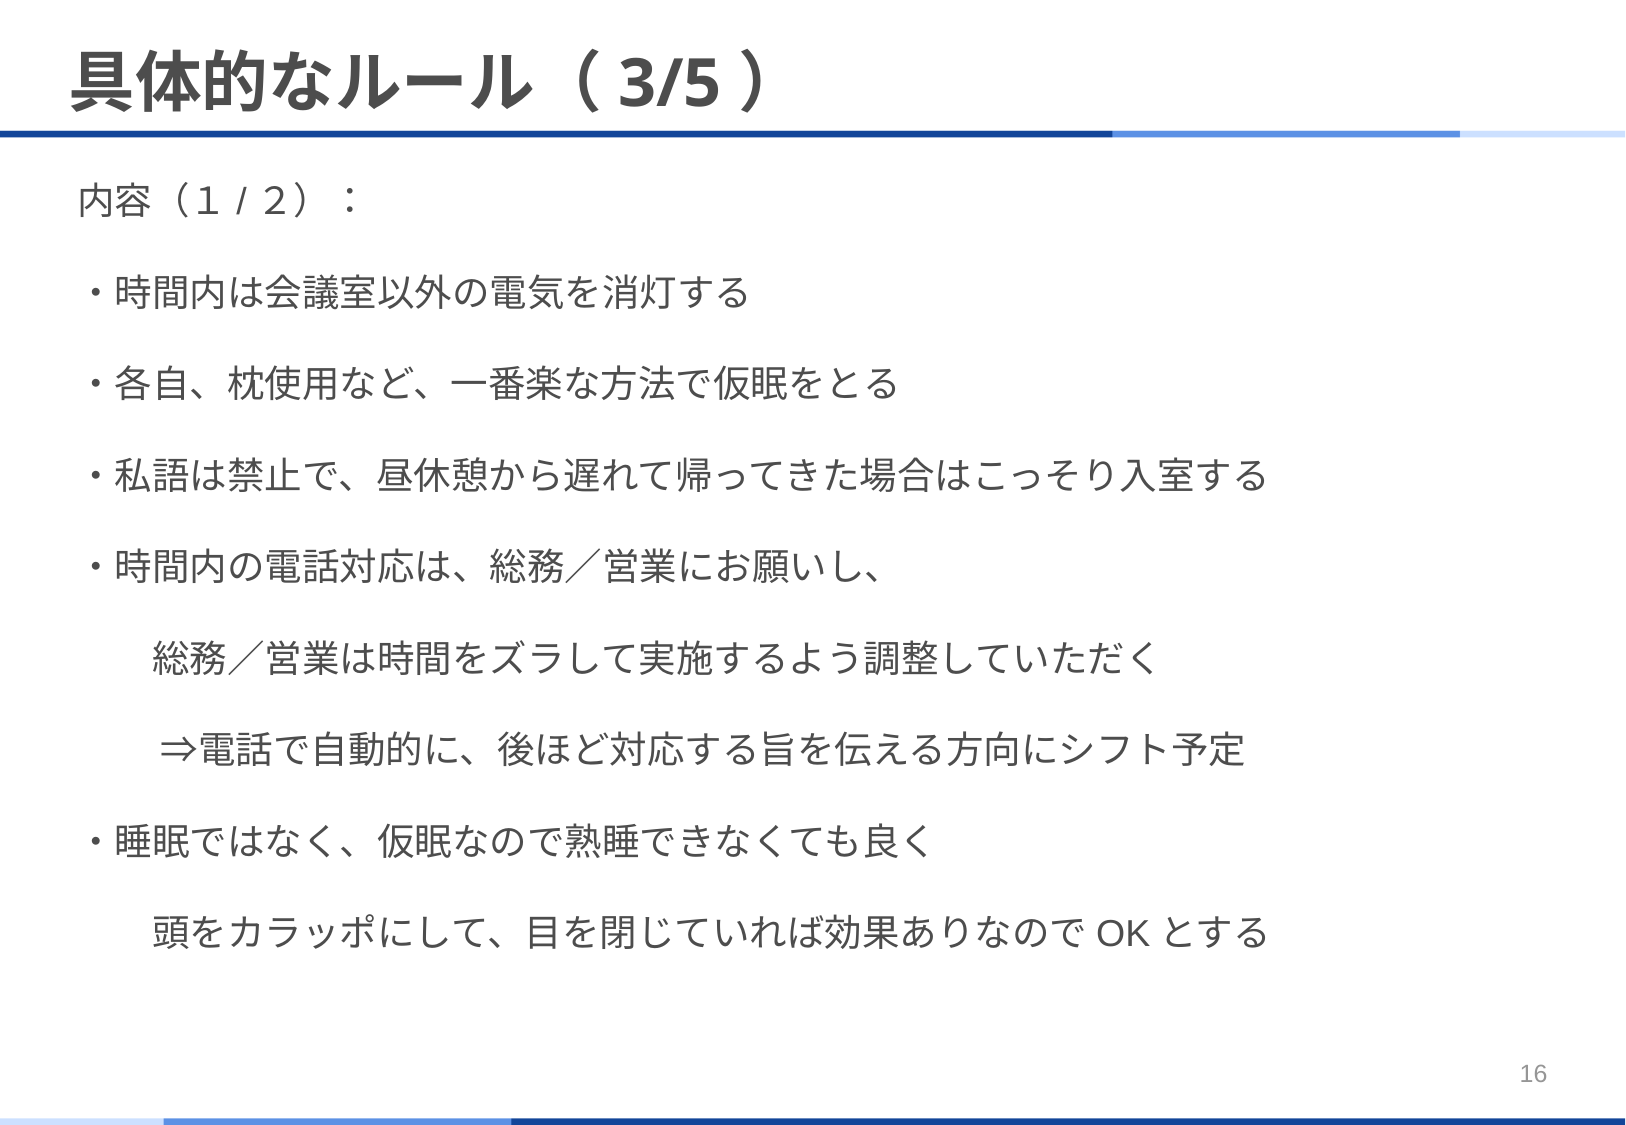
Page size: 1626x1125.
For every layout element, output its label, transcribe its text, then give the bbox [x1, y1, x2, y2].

picture [0, 0, 1626, 1125]
list 内容（１/２）： ・時間内は会議室以外の電気を消灯する ・各自、枕使用など、一番楽な方法で仮眠をとる ・私語は禁止で、昼休憩から遅れて帰ってきた場合はこっそり入室する ・時間内の電話対応は、総務／営業にお願いし、 総務／営業は時間をズラして実施するよう調整していただく ⇒電話で自動的に、後ほど対応する旨を伝える方向にシフト予定 ・睡眠ではなく、仮眠なので熟睡できなくても良く 頭をカラッポにして、目を閉じていれば効果ありなのでOKとする [62, 160, 1563, 1024]
slide_number 16 [1183, 1042, 1563, 1103]
title 具体的なルール（3/5） [62, 23, 1563, 138]
